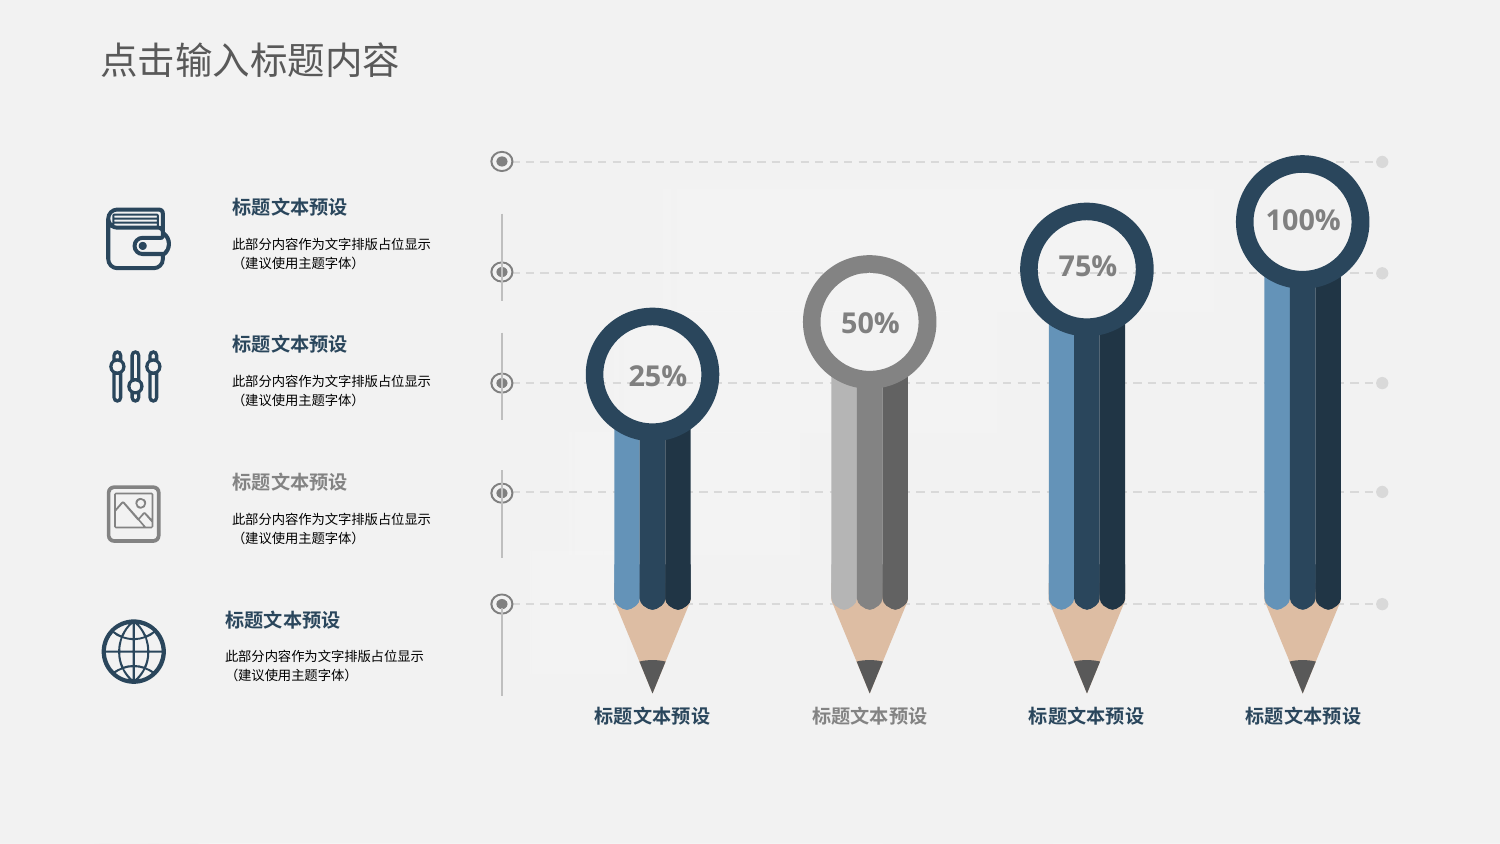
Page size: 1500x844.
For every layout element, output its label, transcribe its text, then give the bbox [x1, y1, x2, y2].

text_box 点击输入标题内容 [100, 28, 450, 91]
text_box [101, 150, 1383, 736]
